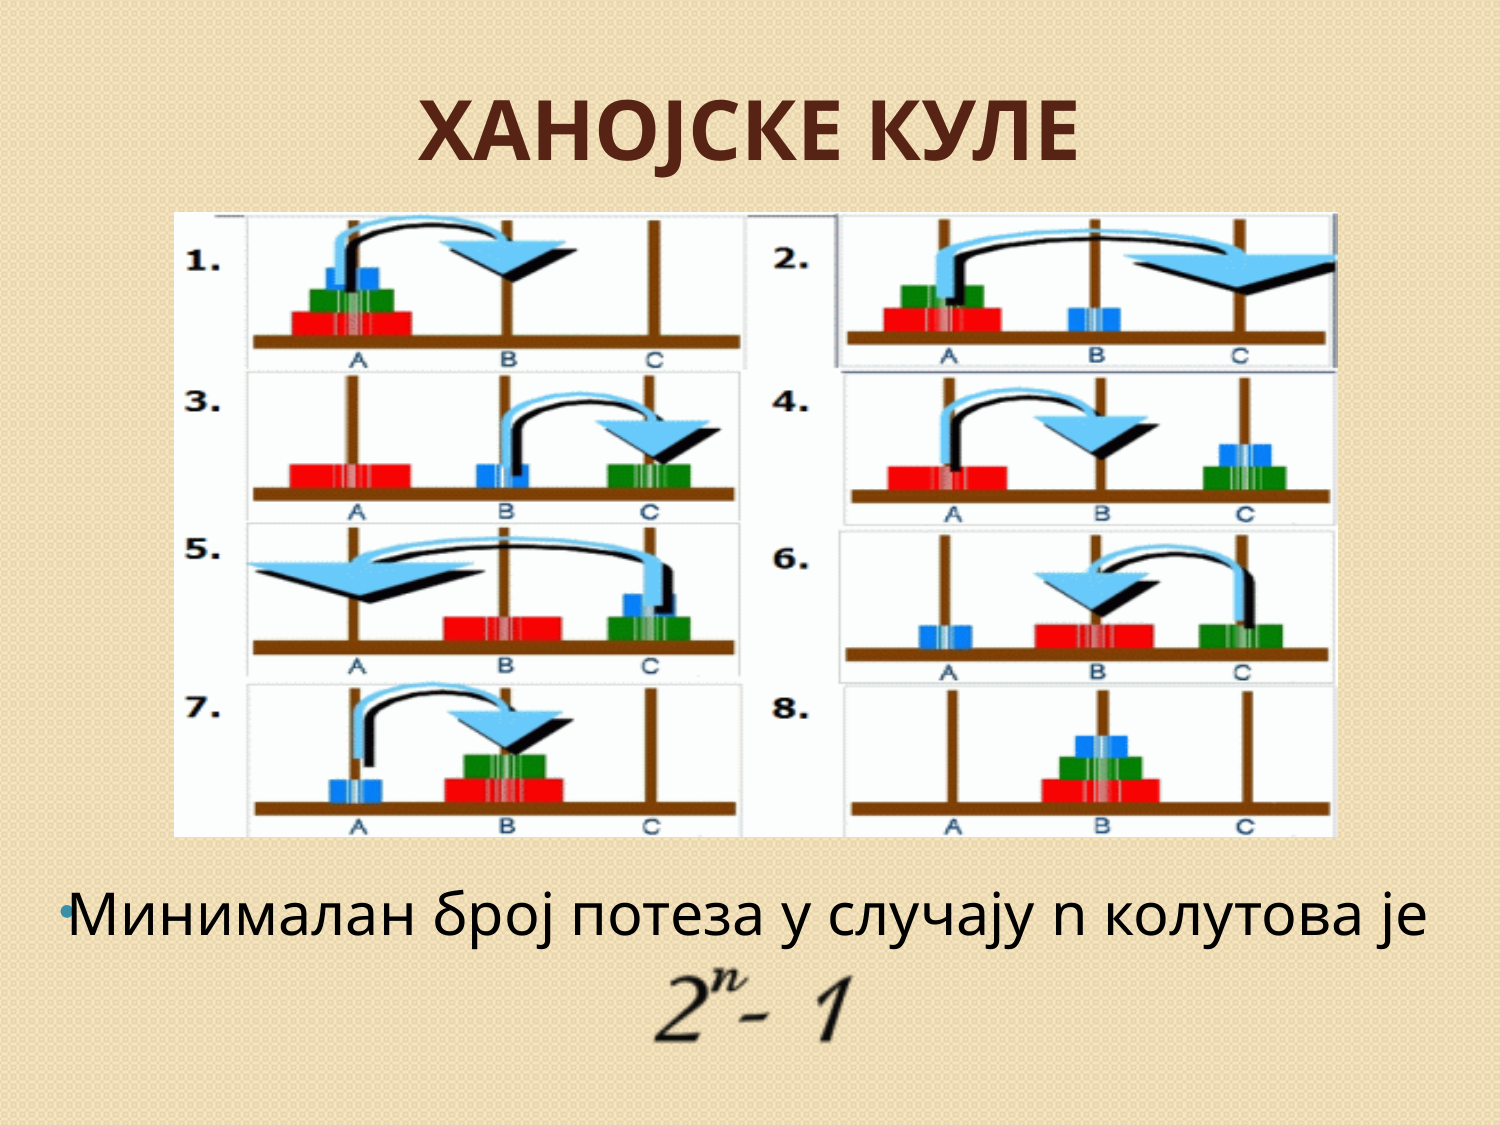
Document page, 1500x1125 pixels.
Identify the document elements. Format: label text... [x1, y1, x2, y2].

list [174, 212, 1338, 837]
picture [599, 937, 938, 1076]
title Ханојске куле [75, 35, 1425, 227]
list Минималан број потеза у случају n колутова је [37, 800, 1463, 963]
